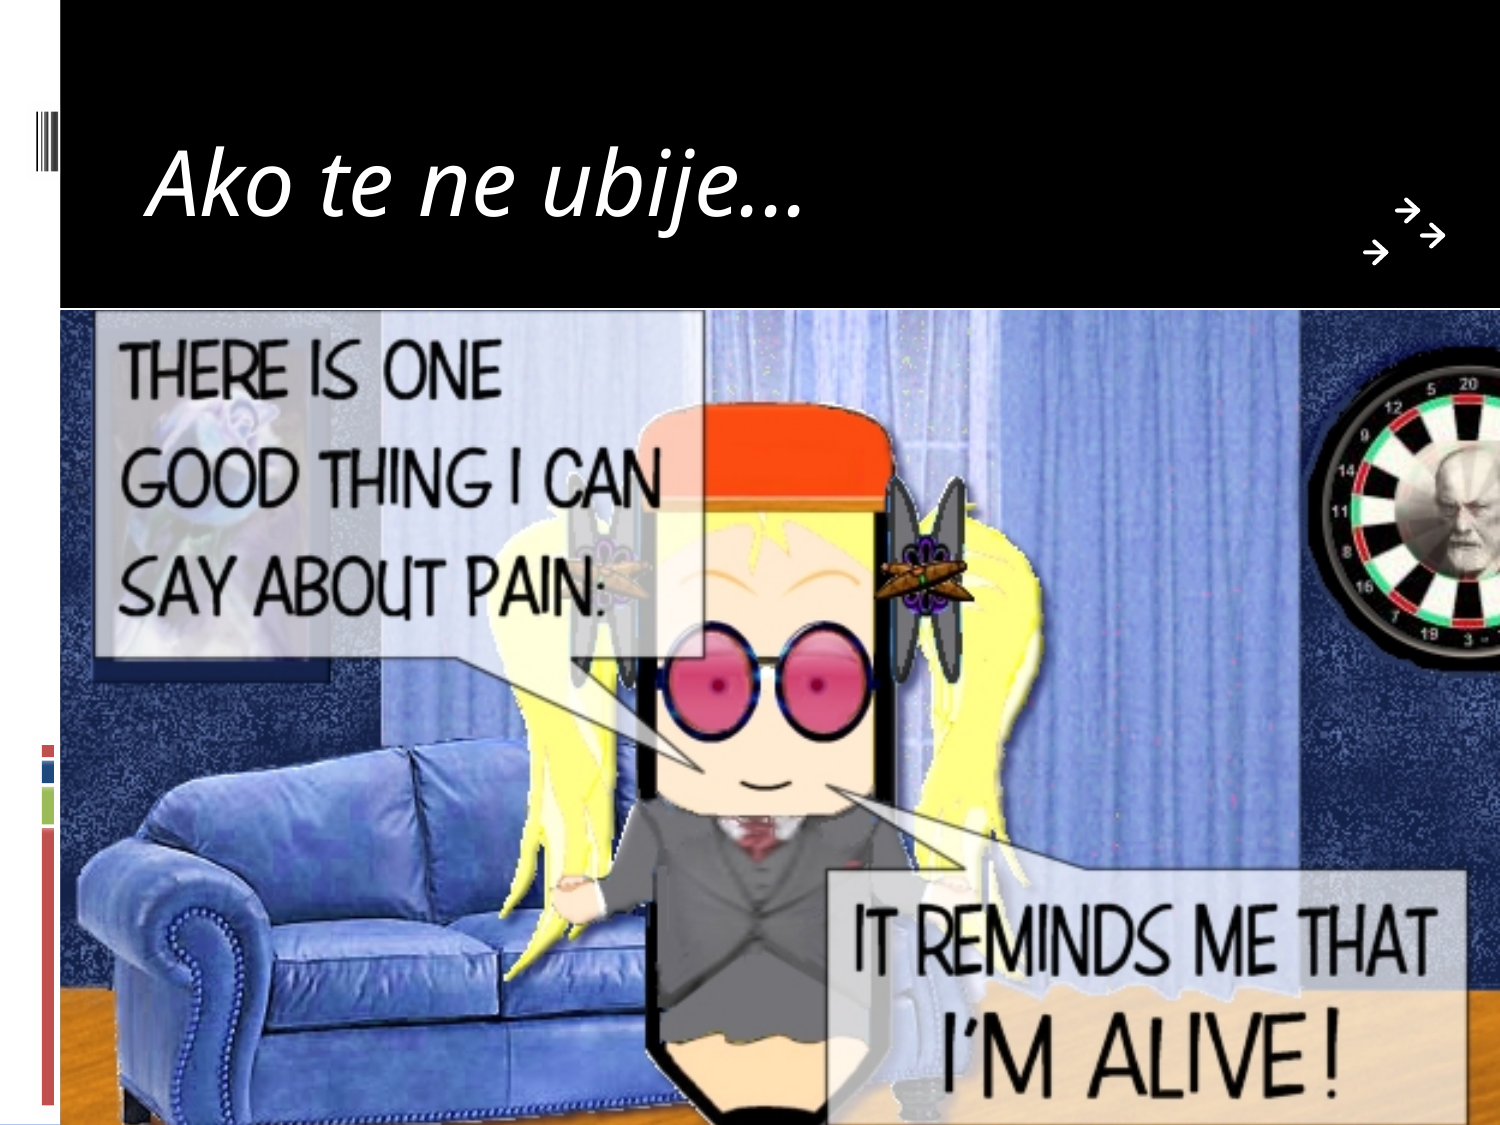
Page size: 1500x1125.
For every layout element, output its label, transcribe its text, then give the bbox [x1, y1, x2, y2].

picture [59, 310, 1500, 1125]
list Ako te ne ubije... [128, 117, 1275, 301]
